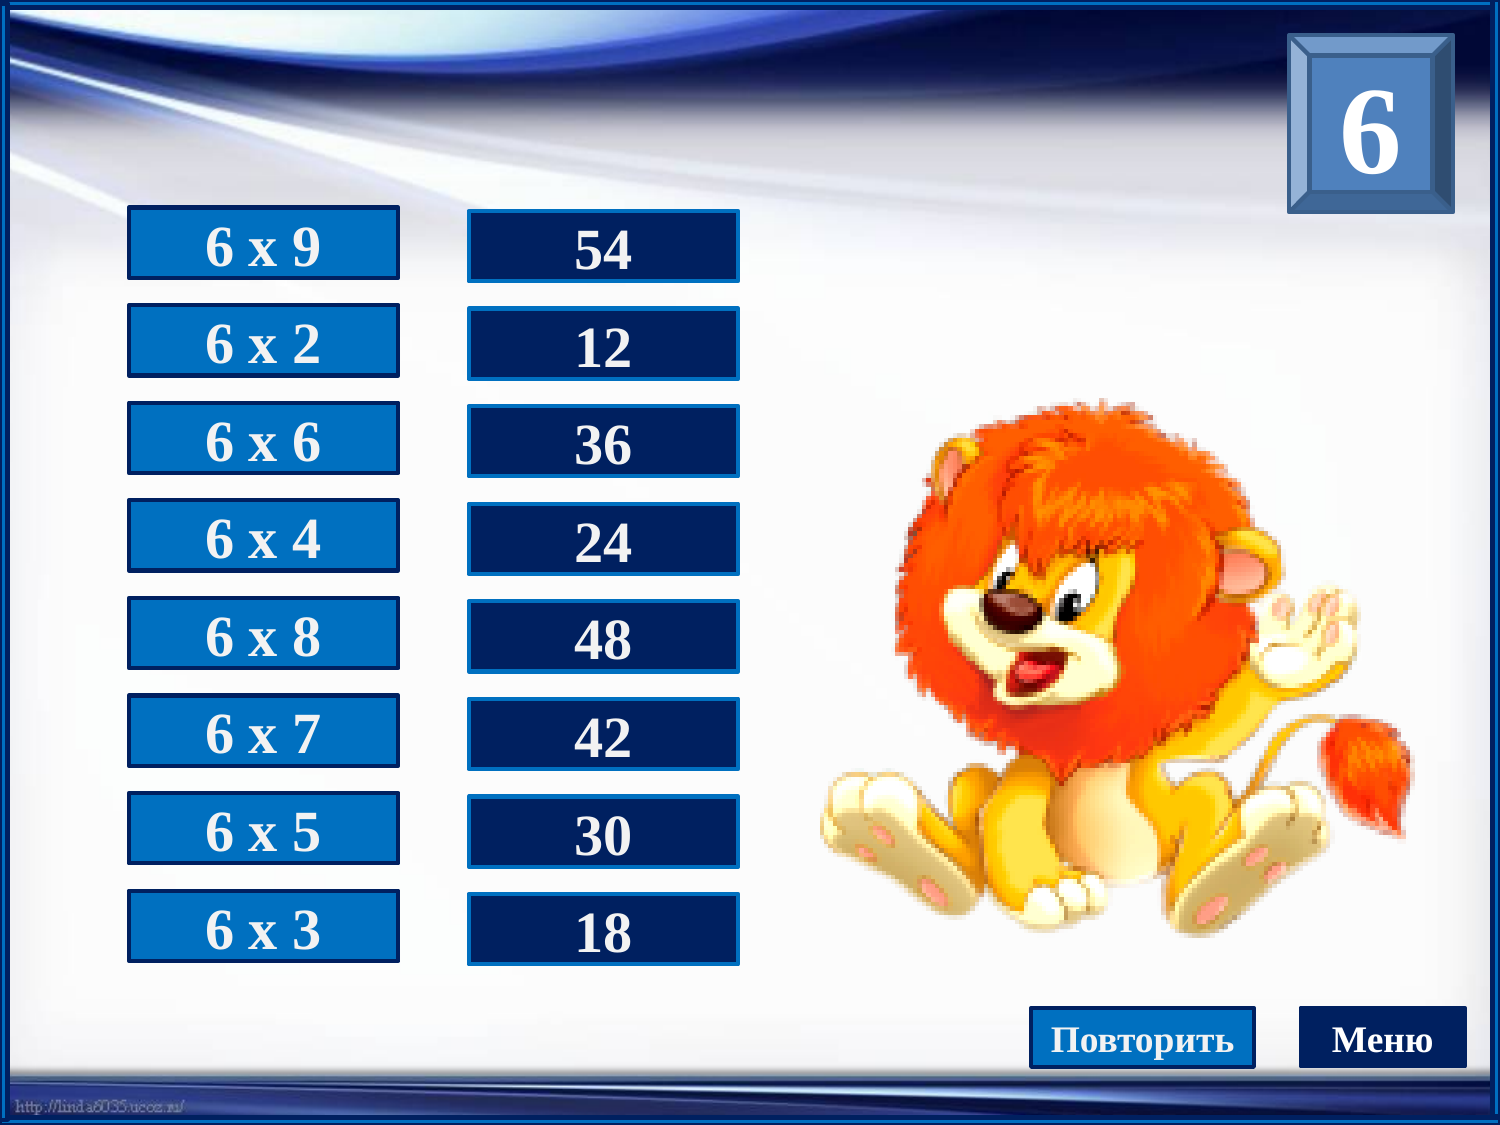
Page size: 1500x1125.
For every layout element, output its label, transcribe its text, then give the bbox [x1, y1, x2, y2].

text_box 48 [467, 599, 740, 674]
text_box 42 [467, 697, 740, 771]
text_box [0, 0, 1490, 10]
text_box 24 [467, 502, 740, 576]
text_box 6 х 6 [127, 401, 400, 475]
text_box 30 [467, 794, 740, 869]
picture [10, 10, 1490, 1115]
text_box 36 [467, 404, 740, 478]
text_box [0, 1115, 1500, 1125]
text_box 6 х 3 [127, 889, 400, 963]
text_box 6 х 2 [127, 303, 400, 378]
text_box 54 [467, 209, 740, 283]
text_box 18 [467, 892, 740, 966]
text_box 12 [467, 306, 740, 381]
text_box [1490, 0, 1500, 1118]
text_box 6 [1287, 33, 1455, 214]
text_box Меню [1299, 1006, 1467, 1068]
text_box Повторить [1029, 1006, 1256, 1069]
text_box 6 х 8 [127, 596, 400, 670]
text_box 6 х 5 [127, 791, 400, 865]
text_box [0, 1, 10, 1122]
text_box 6 х 7 [127, 693, 400, 768]
text_box 6 х 4 [127, 498, 400, 573]
text_box 6 х 9 [127, 205, 400, 280]
